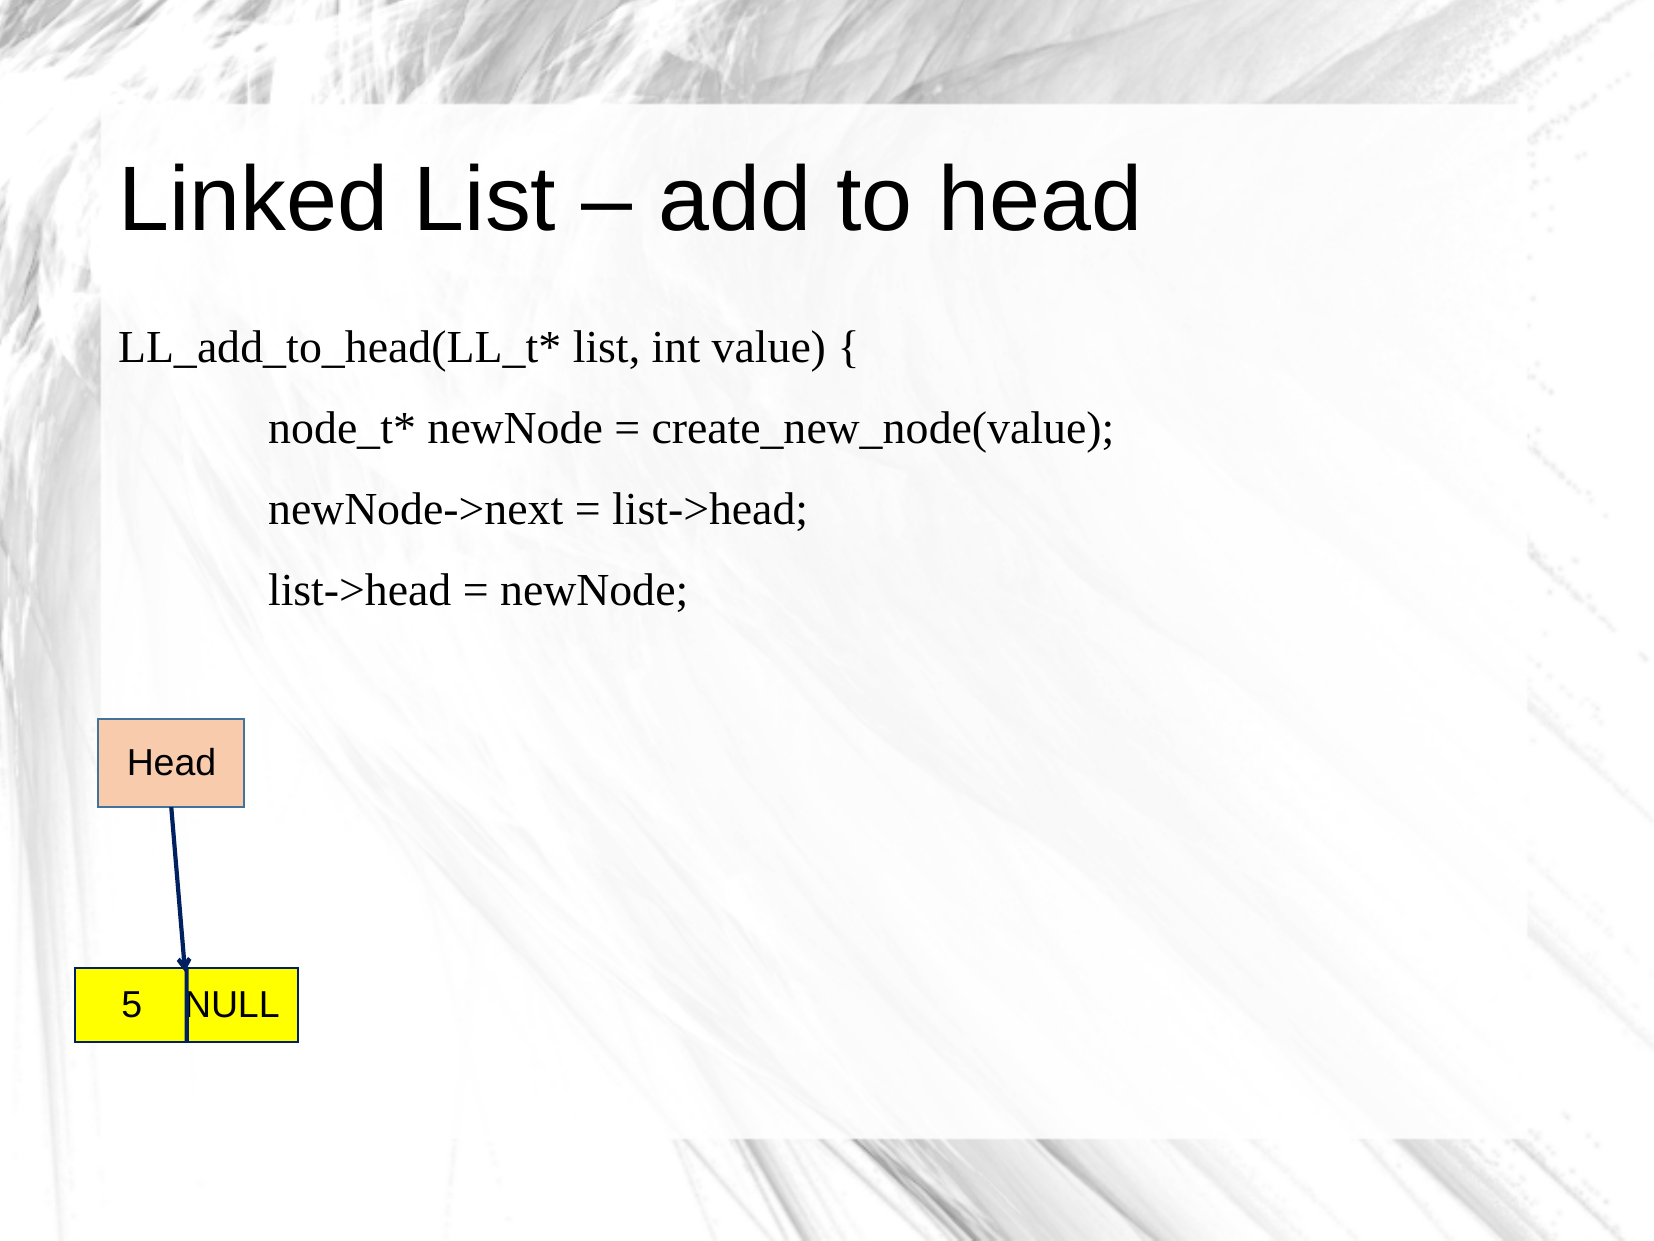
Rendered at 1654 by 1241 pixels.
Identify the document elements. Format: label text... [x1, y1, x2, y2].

list LL_add_to_head(LL_t* list, int value) { node_t* newNode = create_new_node(value); newNode->next = list->head; list->head = newNode; [118, 319, 1571, 1109]
text_box Head [98, 719, 245, 808]
title Linked List – add to head [118, 112, 1506, 281]
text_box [171, 807, 185, 972]
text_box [75, 967, 299, 1042]
picture [0, 0, 1654, 1241]
